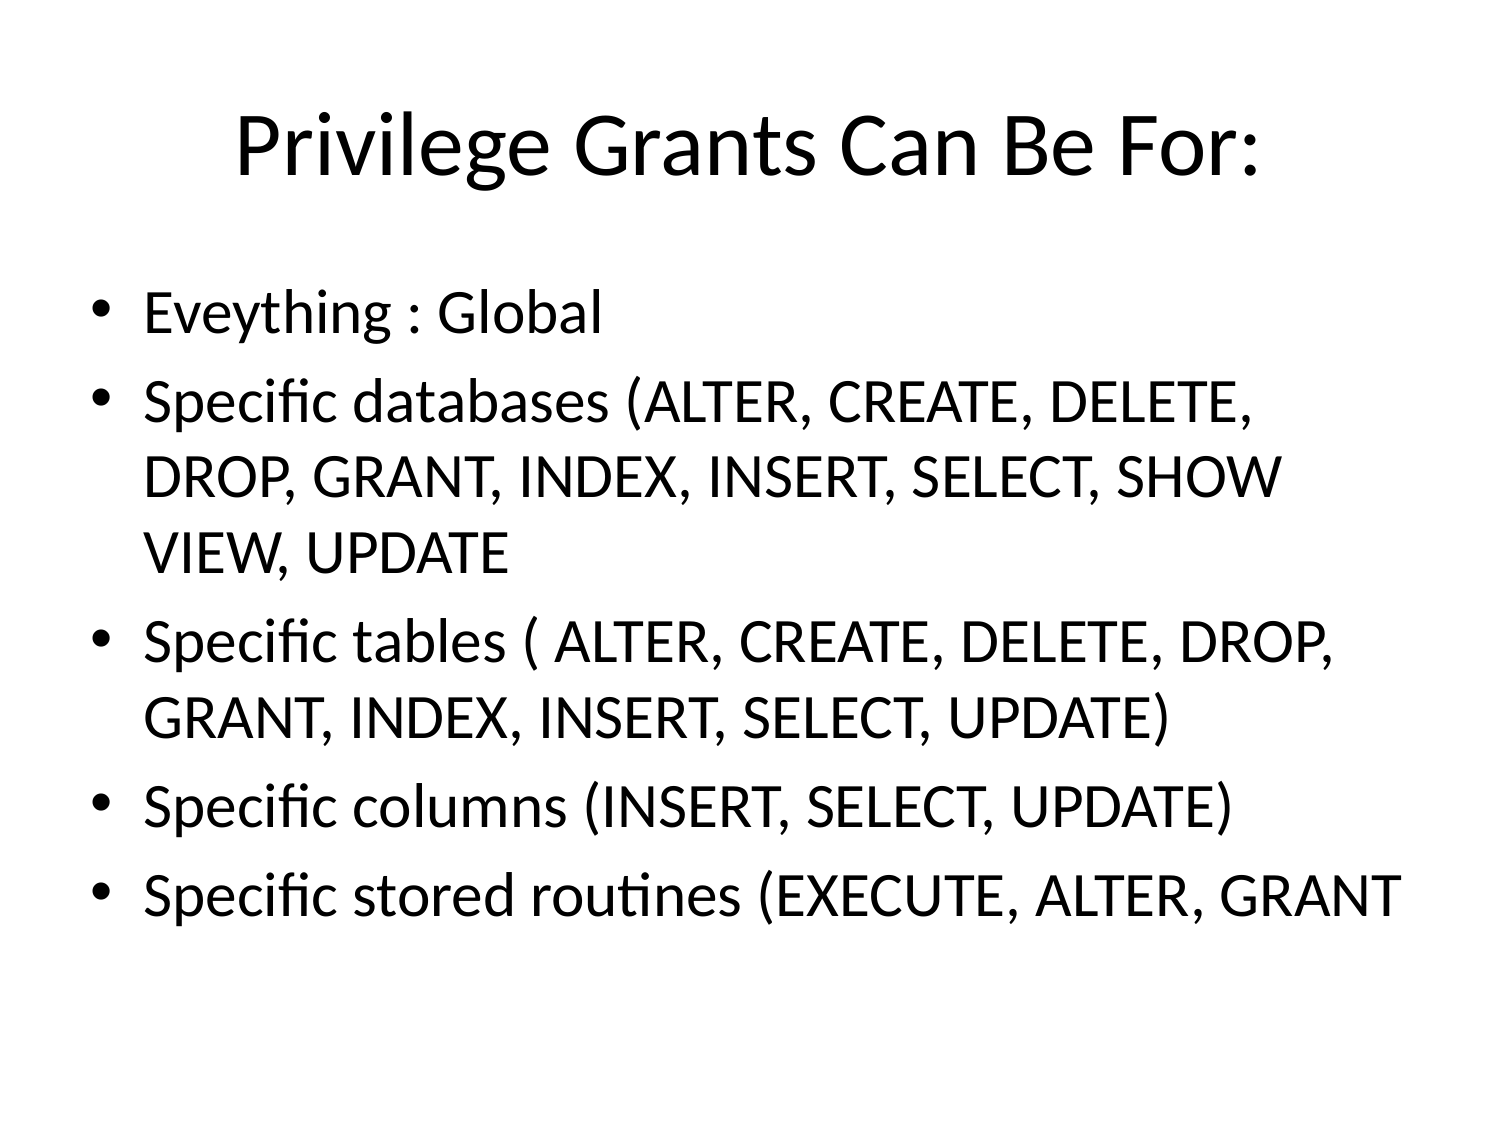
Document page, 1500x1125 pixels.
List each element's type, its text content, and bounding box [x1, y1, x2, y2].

title Privilege Grants Can Be For: [75, 45, 1425, 233]
list Eveything : Global Specific databases (ALTER, CREATE, DELETE, DROP, GRANT, INDEX, INSERT, SELECT, SHOW VIEW, UPDATE Specific tables ( ALTER, CREATE, DELETE, DROP, GRANT, INDEX, INSERT, SELECT, UPDATE) Specific columns (INSERT, SELECT, UPDATE) Specific stored routines (EXECUTE, ALTER, GRANT [75, 262, 1425, 1005]
